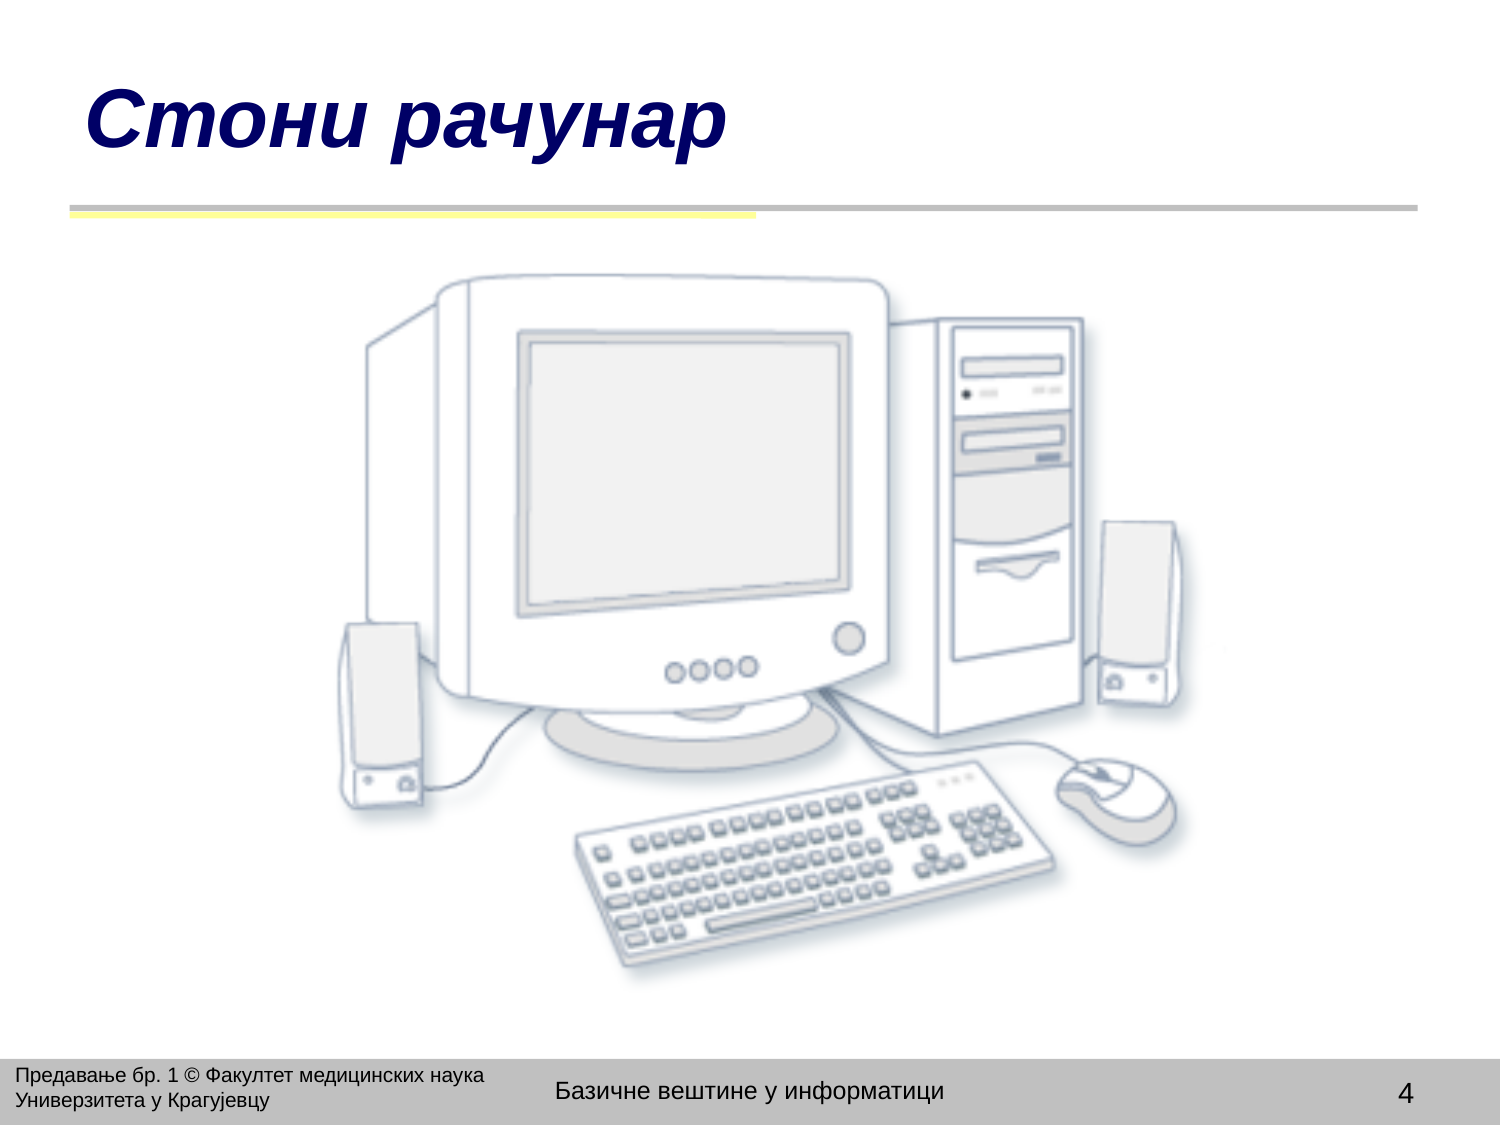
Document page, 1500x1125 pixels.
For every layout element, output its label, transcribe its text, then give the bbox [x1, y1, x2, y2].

title Стони рачунар [69, 19, 1426, 208]
footer Базичне вештине у информатици [512, 1066, 988, 1125]
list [317, 230, 1244, 1021]
slide_number Предавање бр. 1 © Факултет медицинских наука Универзитета у Крагујевцу [0, 1053, 599, 1108]
slide_number 4 [1079, 1066, 1430, 1125]
